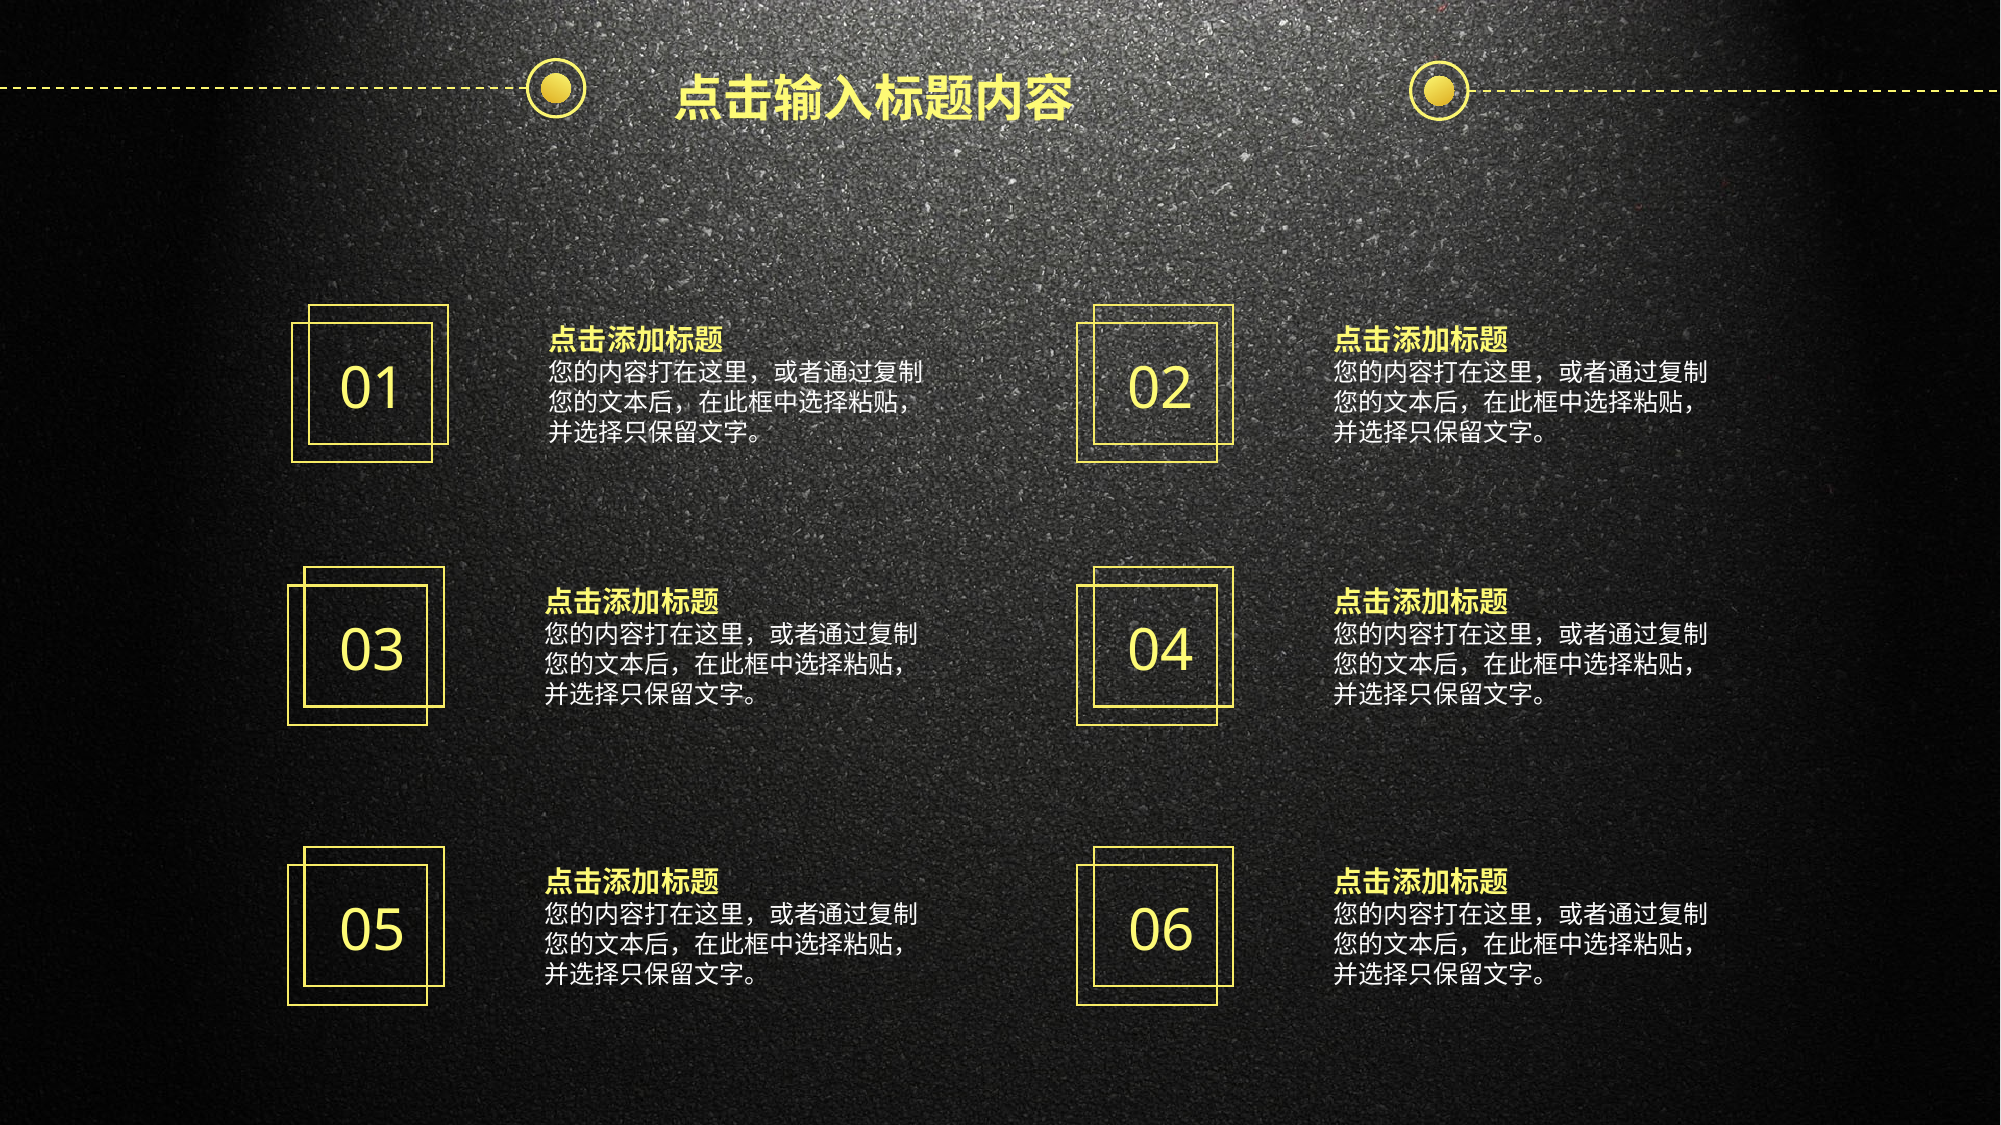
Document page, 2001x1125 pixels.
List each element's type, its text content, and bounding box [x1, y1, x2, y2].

text_box 点击添加标题 您的内容打在这里，或者通过复制 您的文本后，在此框中选择粘贴， 并选择只保留文字。 [1318, 313, 1724, 524]
text_box [1076, 864, 1218, 1006]
text_box [308, 304, 449, 445]
text_box 点击输入标题内容 [612, 42, 1089, 138]
text_box 02 [1112, 342, 1209, 428]
text_box [1409, 61, 1470, 121]
text_box 点击添加标题 您的内容打在这里，或者通过复制 您的文本后，在此框中选择粘贴， 并选择只保留文字。 [529, 856, 935, 1066]
text_box [303, 566, 445, 708]
text_box [540, 72, 572, 105]
text_box 点击添加标题 您的内容打在这里，或者通过复制 您的文本后，在此框中选择粘贴， 并选择只保留文字。 [529, 576, 935, 786]
text_box 点击添加标题 您的内容打在这里，或者通过复制 您的文本后，在此框中选择粘贴， 并选择只保留文字。 [1318, 856, 1724, 1066]
text_box 05 [324, 884, 421, 970]
text_box 01 [324, 342, 421, 428]
text_box [287, 584, 428, 726]
text_box 点击添加标题 您的内容打在这里，或者通过复制 您的文本后，在此框中选择粘贴， 并选择只保留文字。 [1318, 576, 1724, 786]
text_box [1093, 566, 1234, 708]
text_box [291, 322, 433, 463]
text_box [526, 58, 586, 118]
text_box [1093, 846, 1234, 987]
text_box [1076, 322, 1218, 463]
text_box [1423, 74, 1456, 107]
text_box [303, 846, 445, 987]
text_box 04 [1112, 604, 1209, 690]
text_box [1076, 584, 1218, 726]
text_box 点击添加标题 您的内容打在这里，或者通过复制 您的文本后，在此框中选择粘贴， 并选择只保留文字。 [533, 313, 939, 524]
text_box 06 [1114, 884, 1210, 970]
picture [0, 0, 2001, 1125]
text_box [1093, 304, 1234, 445]
text_box [287, 864, 428, 1006]
text_box 03 [324, 604, 421, 690]
